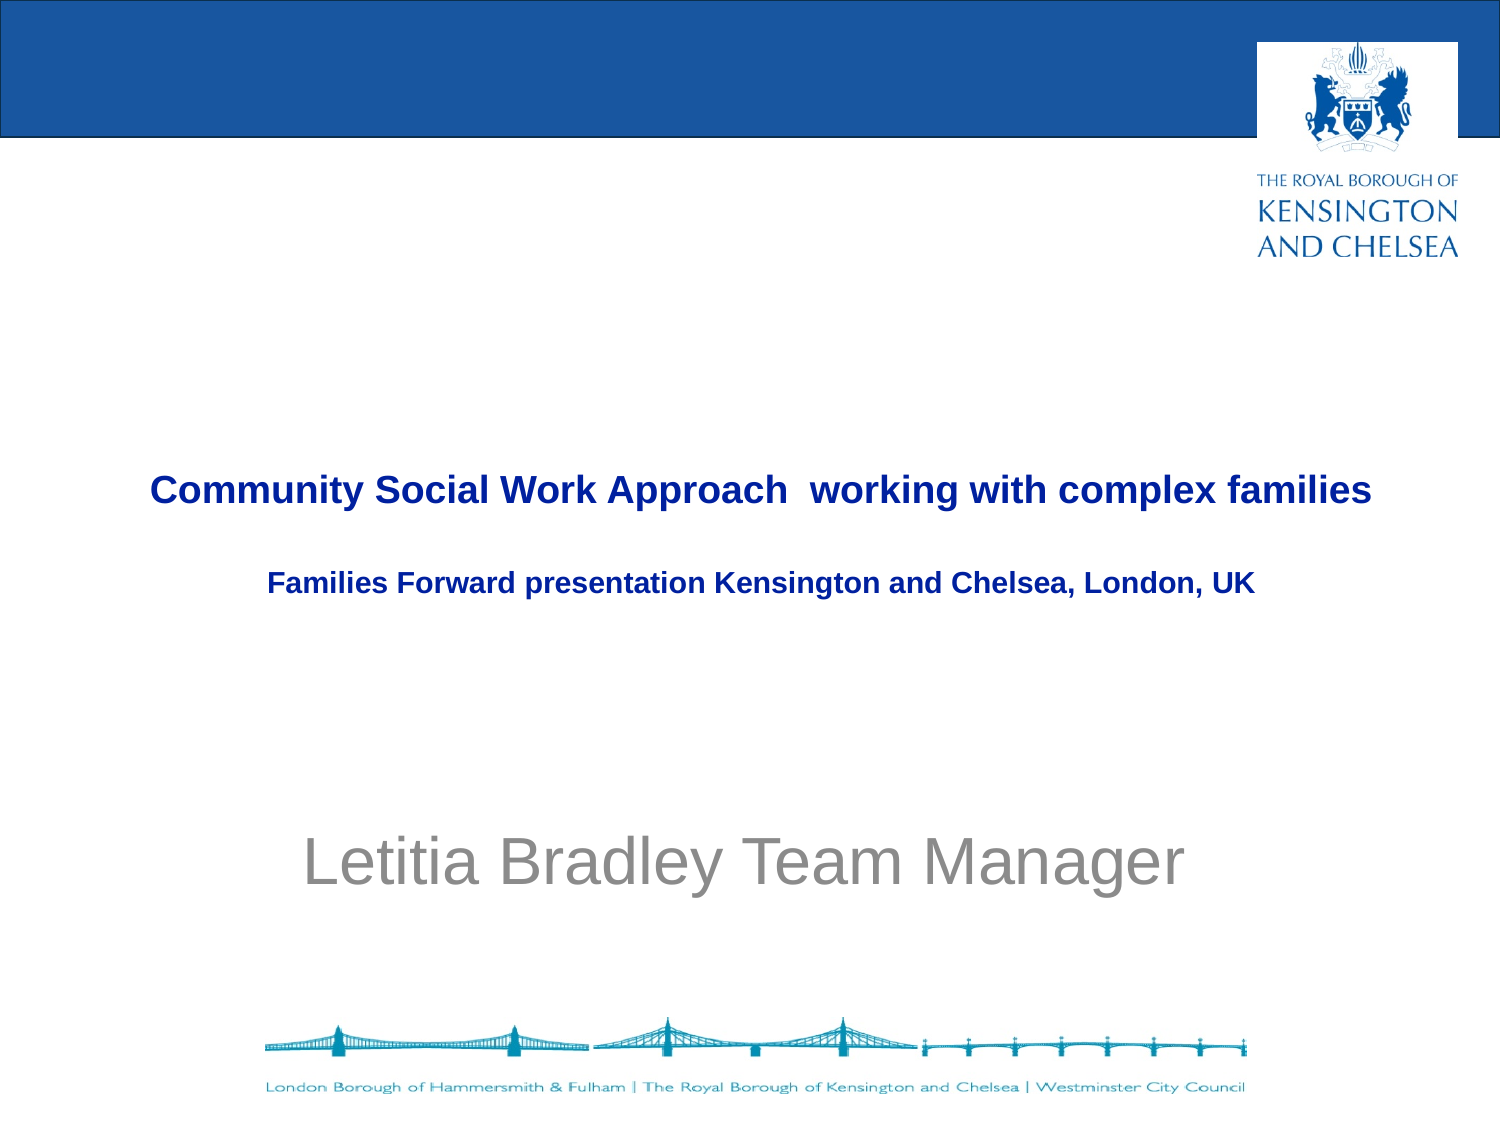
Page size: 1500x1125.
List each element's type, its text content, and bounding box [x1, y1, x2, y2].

picture [1257, 42, 1458, 258]
subtitle Letitia Bradley Team Manager [135, 810, 1353, 941]
title Community Social Work Approach working with complex families Families Forward presentation Kensington and Chelsea, London, UK [123, 385, 1399, 627]
picture [265, 1017, 1247, 1095]
text_box [0, 0, 1500, 138]
